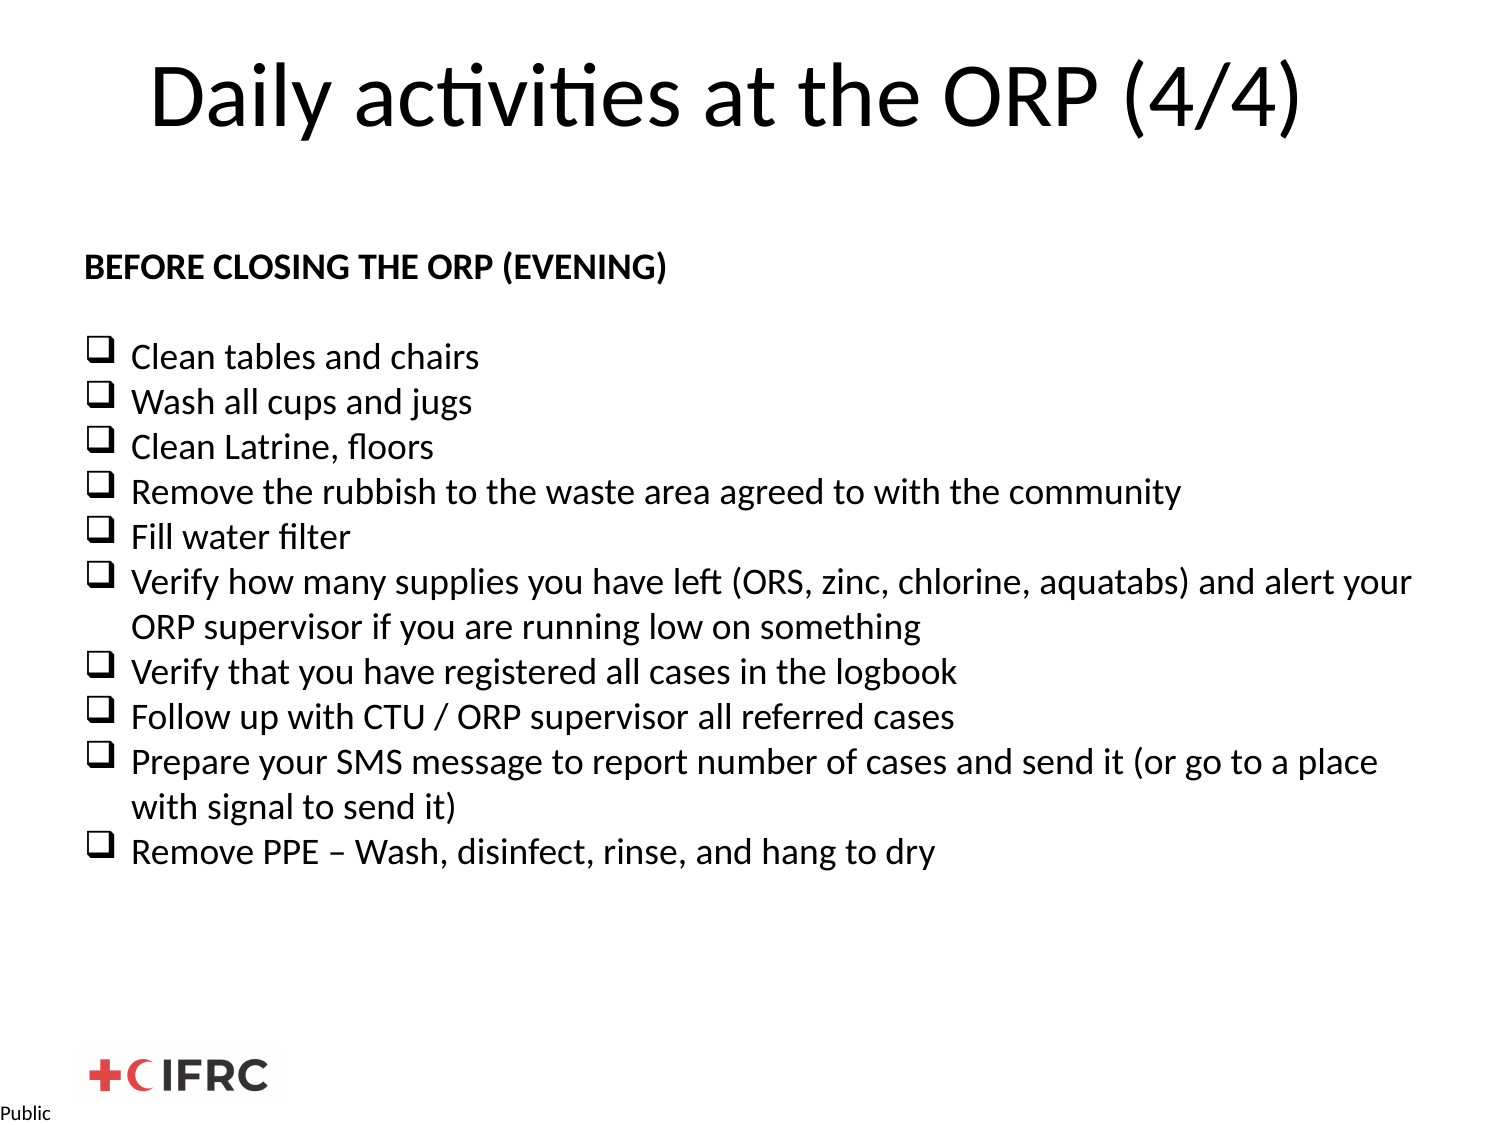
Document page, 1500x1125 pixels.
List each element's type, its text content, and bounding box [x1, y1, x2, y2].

text_box BEFORE CLOSING THE ORP (EVENING) Clean tables and chairs Wash all cups and jugs Clean Latrine, floors Remove the rubbish to the waste area agreed to with the community Fill water filter Verify how many supplies you have left (ORS, zinc, chlorine, aquatabs) and alert your ORP supervisor if you are running low on something Verify that you have registered all cases in the logbook Follow up with CTU / ORP supervisor all referred cases Prepare your SMS message to report number of cases and send it (or go to a place with signal to send it) Remove PPE – Wash, disinfect, rinse, and hang to dry [69, 189, 1459, 880]
title Daily activities at the ORP (4/4) [53, 0, 1404, 184]
picture [75, 1045, 283, 1106]
